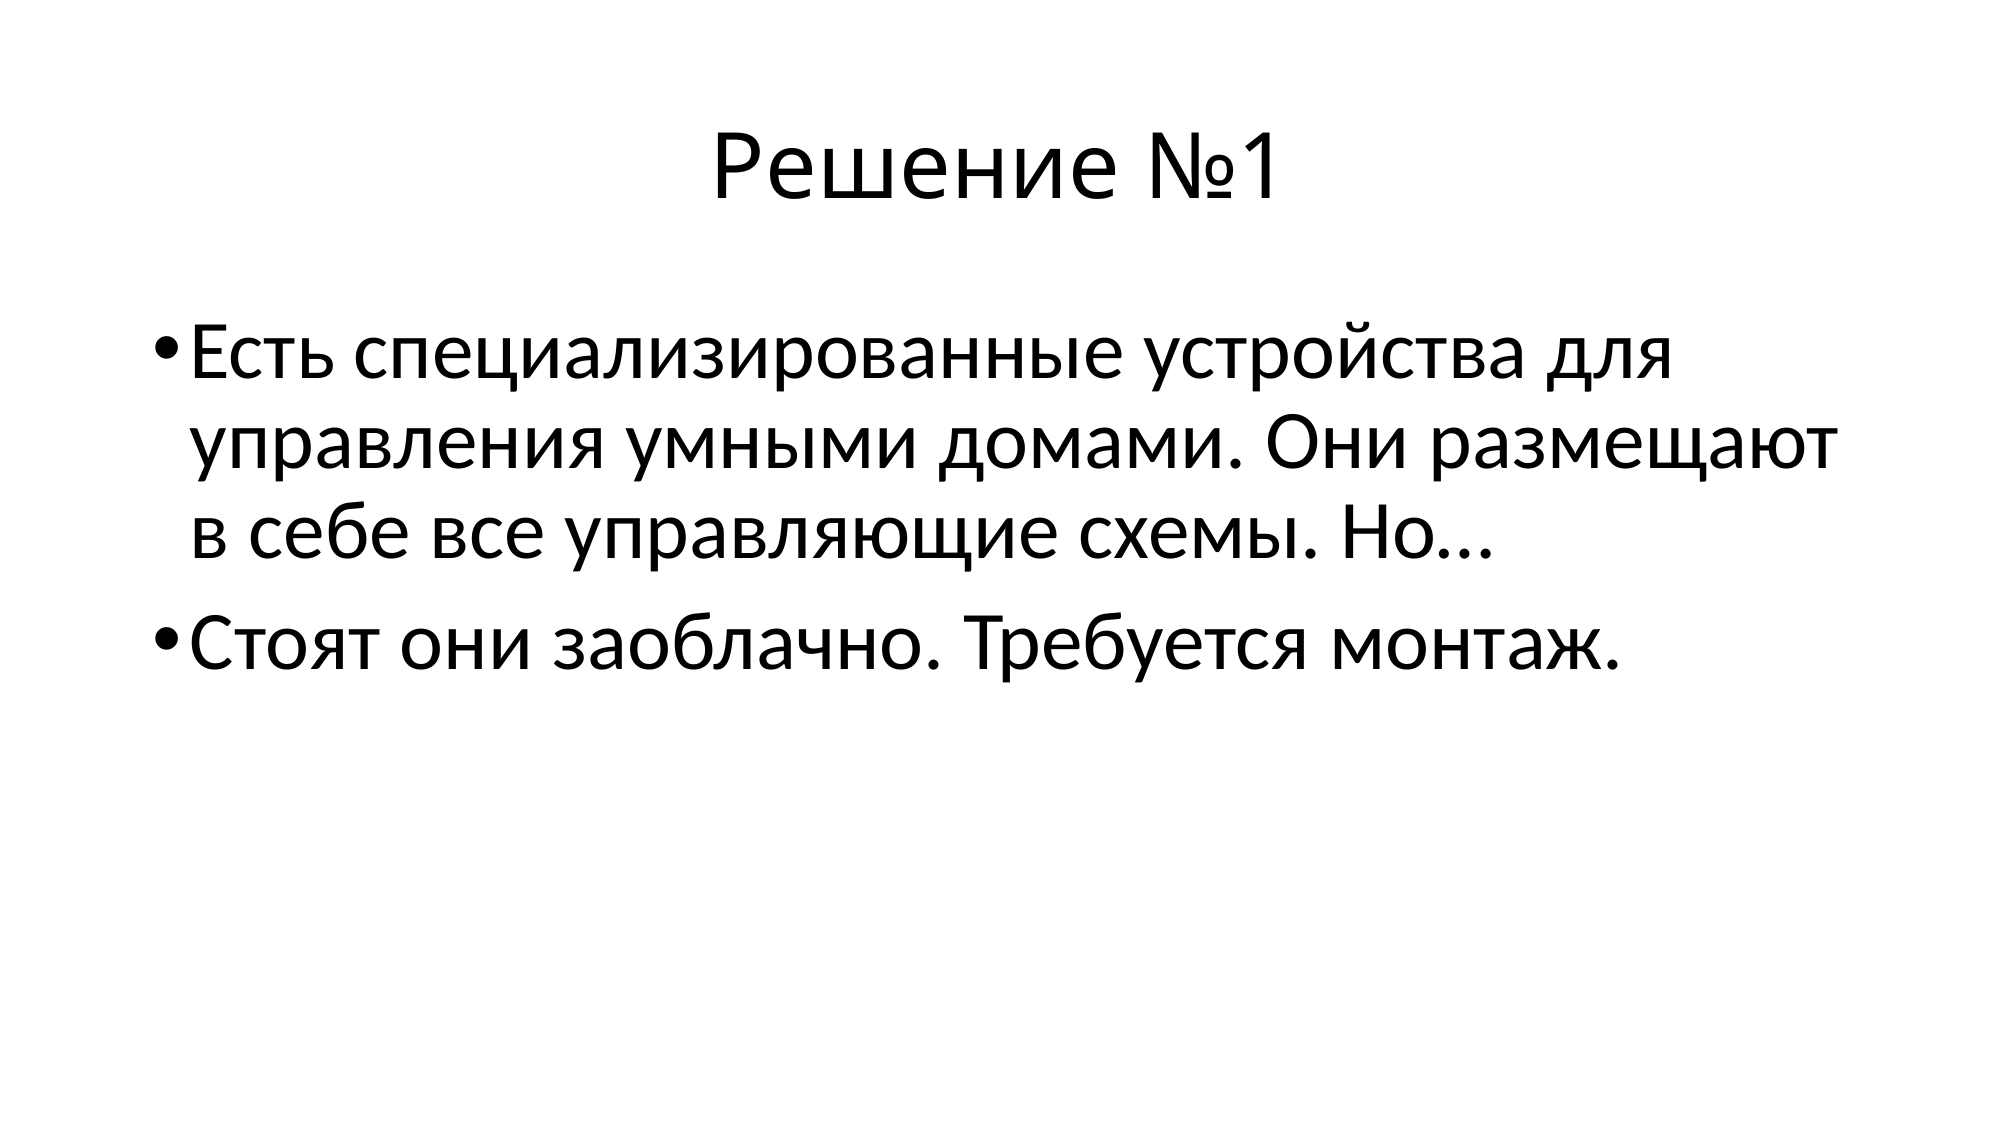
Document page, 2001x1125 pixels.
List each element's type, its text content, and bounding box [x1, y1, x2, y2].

title Решение №1 [137, 59, 1863, 278]
list Есть специализированные устройства для управления умными домами. Они размещают в себе все управляющие схемы. Но… Стоят они заоблачно. Требуется монтаж. [137, 299, 1863, 1014]
